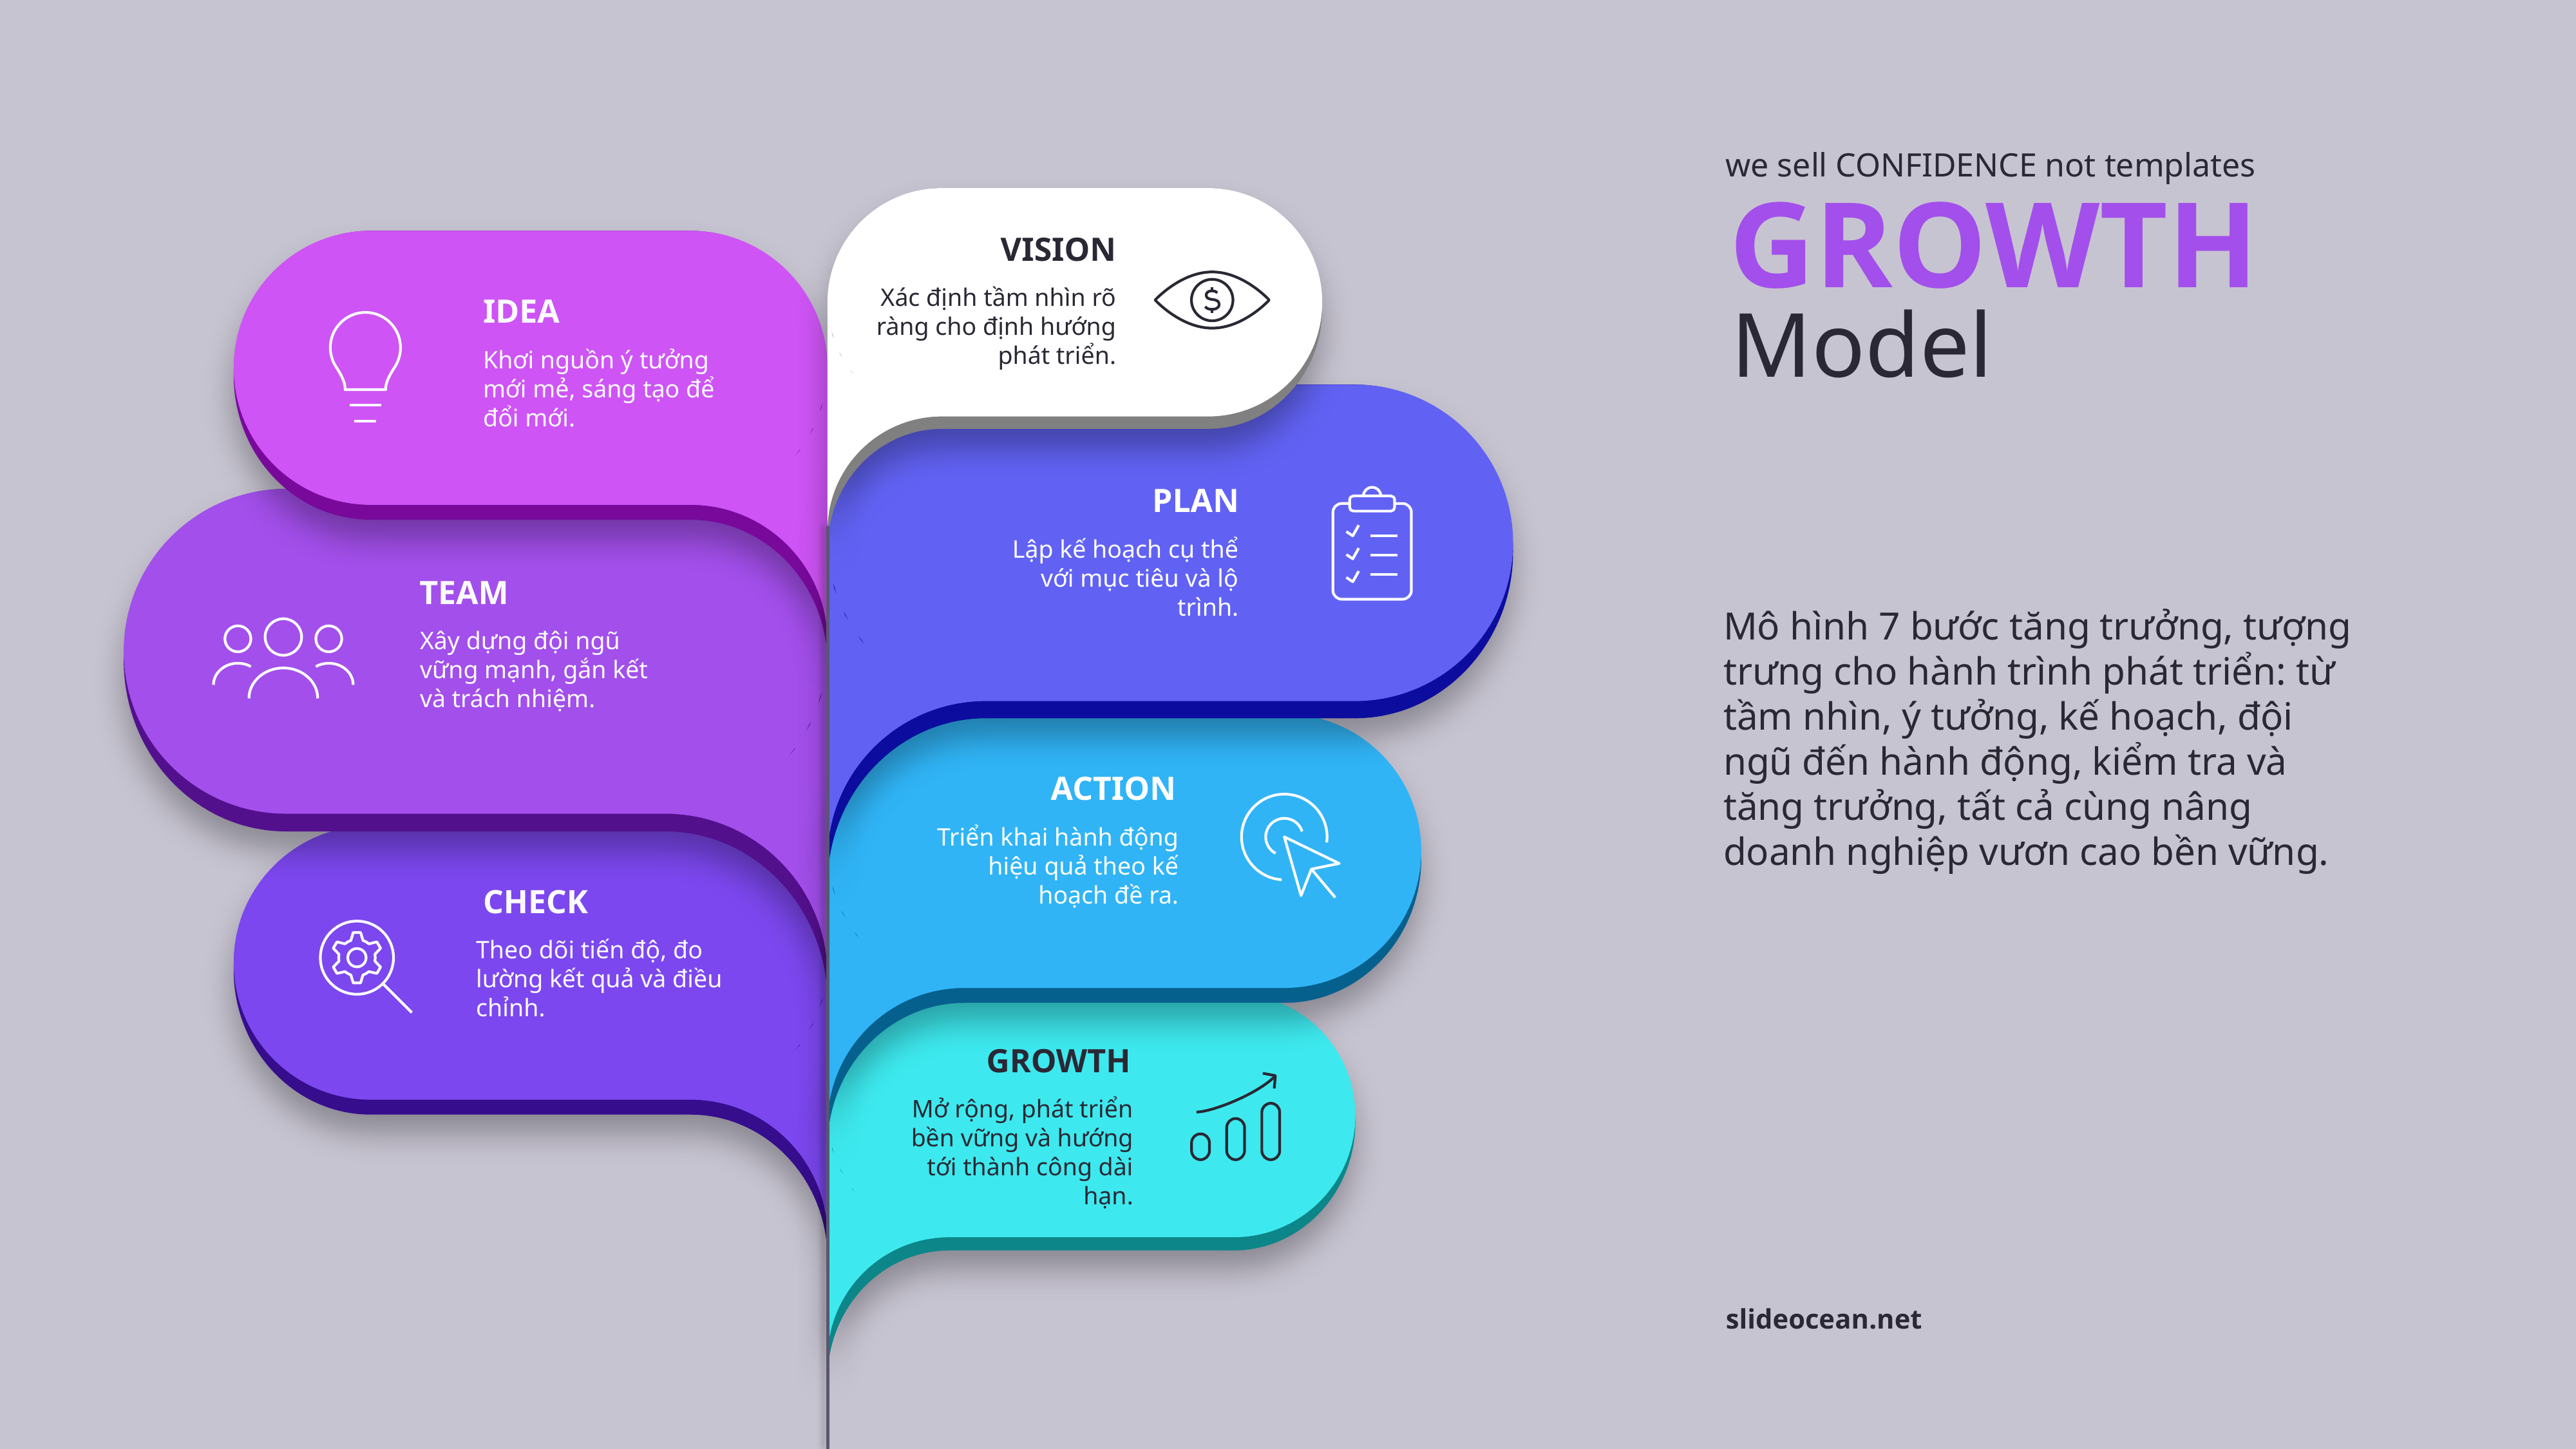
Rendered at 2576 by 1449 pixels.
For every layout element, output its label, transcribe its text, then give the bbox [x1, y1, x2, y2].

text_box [829, 886, 1422, 1148]
text_box GROWTH [1720, 164, 2269, 316]
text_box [123, 488, 827, 1003]
text_box Model [1722, 316, 2003, 399]
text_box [827, 187, 1323, 550]
text_box slideocean.net [1716, 1297, 1932, 1340]
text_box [233, 1003, 827, 1260]
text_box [829, 1148, 1356, 1379]
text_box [829, 384, 1514, 886]
text_box Mô hình 7 bước tăng trưởng, tượng trưng cho hành trình phát triển: từ tầm nhìn, ý tưởng, kế hoạch, đội ngũ đến hành động, kiểm tra và tăng trưởng, tất cả cùng nâng doanh nghiệp vươn cao bền vững. [1714, 598, 2373, 878]
text_box we sell CONFIDENCE not templates [1716, 139, 2266, 188]
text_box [233, 230, 827, 665]
